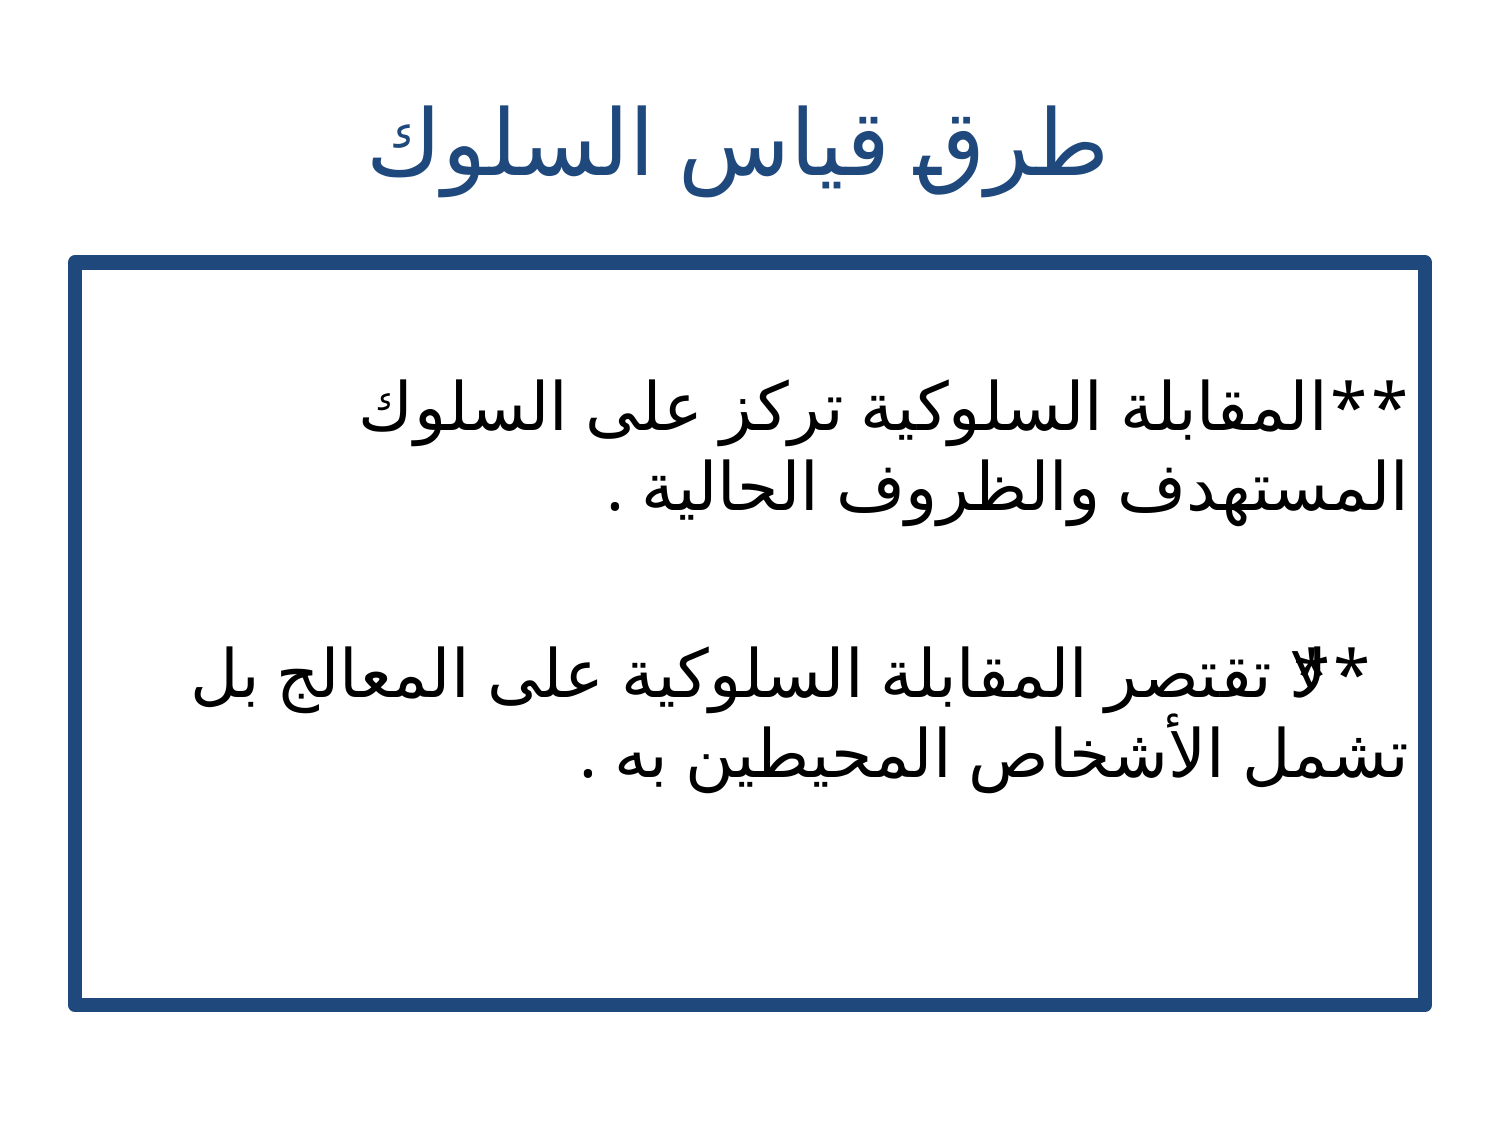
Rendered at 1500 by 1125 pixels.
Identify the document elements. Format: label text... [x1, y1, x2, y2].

list **المقابلة السلوكية تركز على السلوك المستهدف والظروف الحالية . **لا تقتصر المقابلة السلوكية على المعالج بل تشمل الأشخاص المحيطين به . [75, 262, 1425, 1005]
title طرق قياس السلوك [75, 45, 1425, 233]
